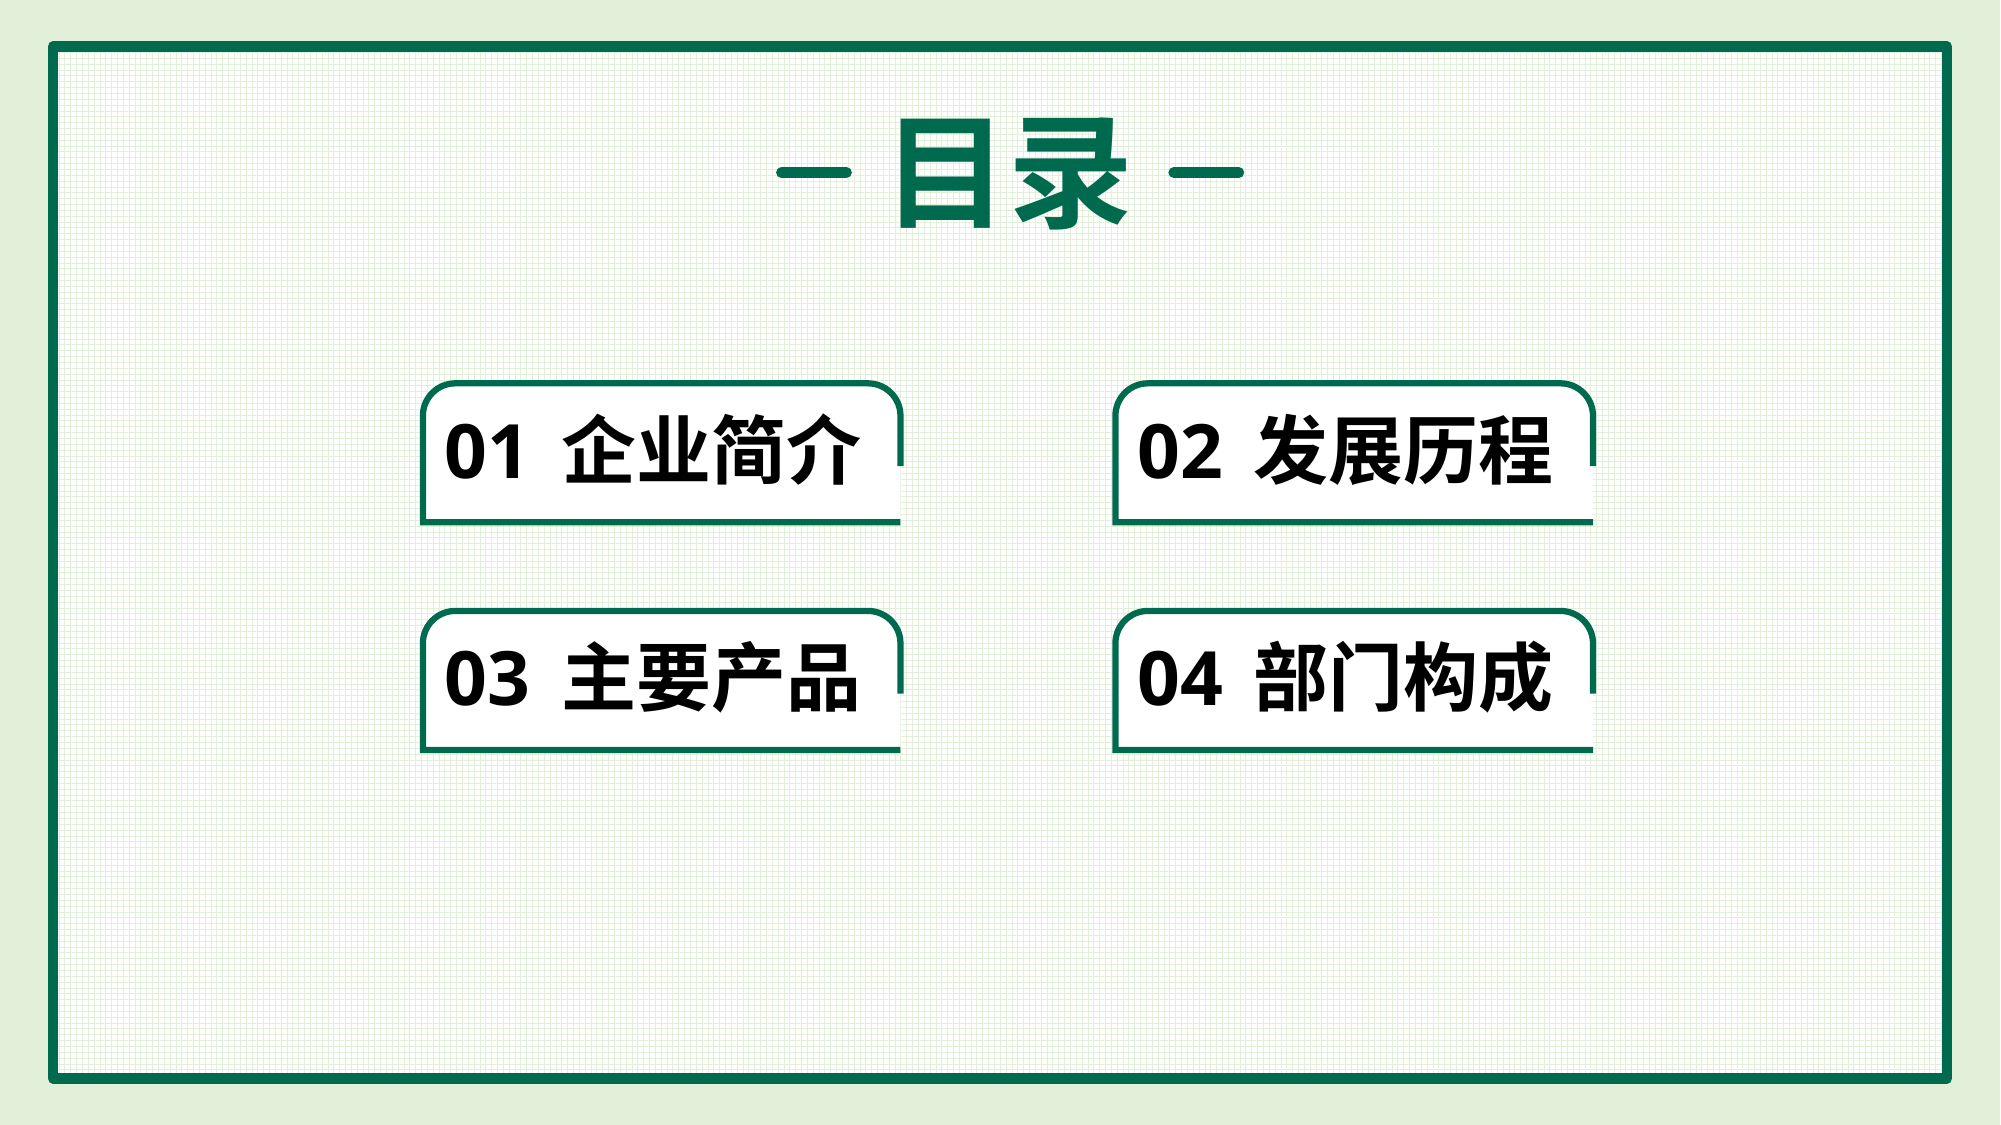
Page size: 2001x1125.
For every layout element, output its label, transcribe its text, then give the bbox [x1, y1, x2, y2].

list 02 [1137, 408, 1246, 500]
list 企业简介 [561, 408, 917, 500]
list 发展历程 [1253, 408, 1610, 500]
list 03 [444, 636, 554, 728]
list 01 [444, 408, 554, 500]
list 04 [1137, 636, 1246, 728]
list 主要产品 [561, 636, 917, 728]
list 部门构成 [1253, 636, 1610, 728]
